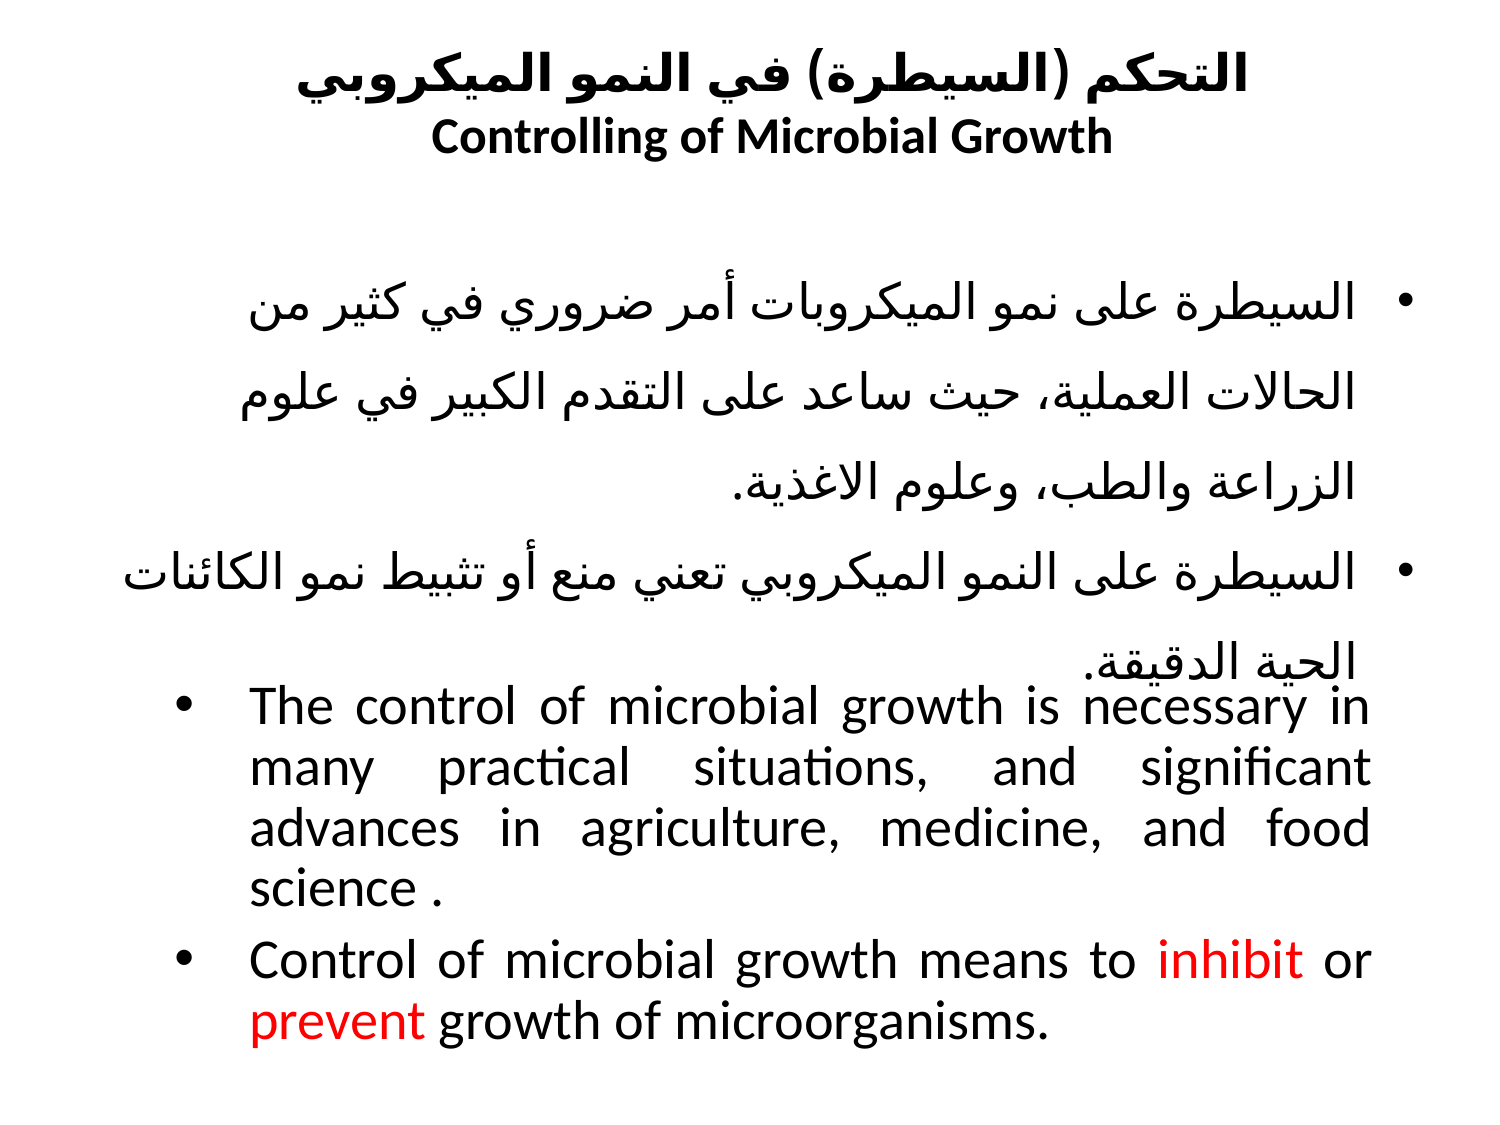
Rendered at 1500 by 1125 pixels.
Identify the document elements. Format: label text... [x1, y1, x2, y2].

text_box السيطرة على نمو الميكروبات أمر ضروري في كثير من الحالات العملية، حيث ساعد على التقدم الكبير في علوم الزراعة والطب، وعلوم الاغذية. السيطرة على النمو الميكروبي تعني منع أو تثبيط نمو الكائنات الحية الدقيقة. [100, 231, 1430, 697]
subtitle The control of microbial growth is necessary in many practical situations, and significant advances in agriculture, medicine, and food science . Control of microbial growth means to inhibit or prevent growth of microorganisms. [159, 697, 1388, 1071]
title التحكم (السيطرة) في النمو الميكروبي Controlling of Microbial Growth [135, 31, 1411, 173]
